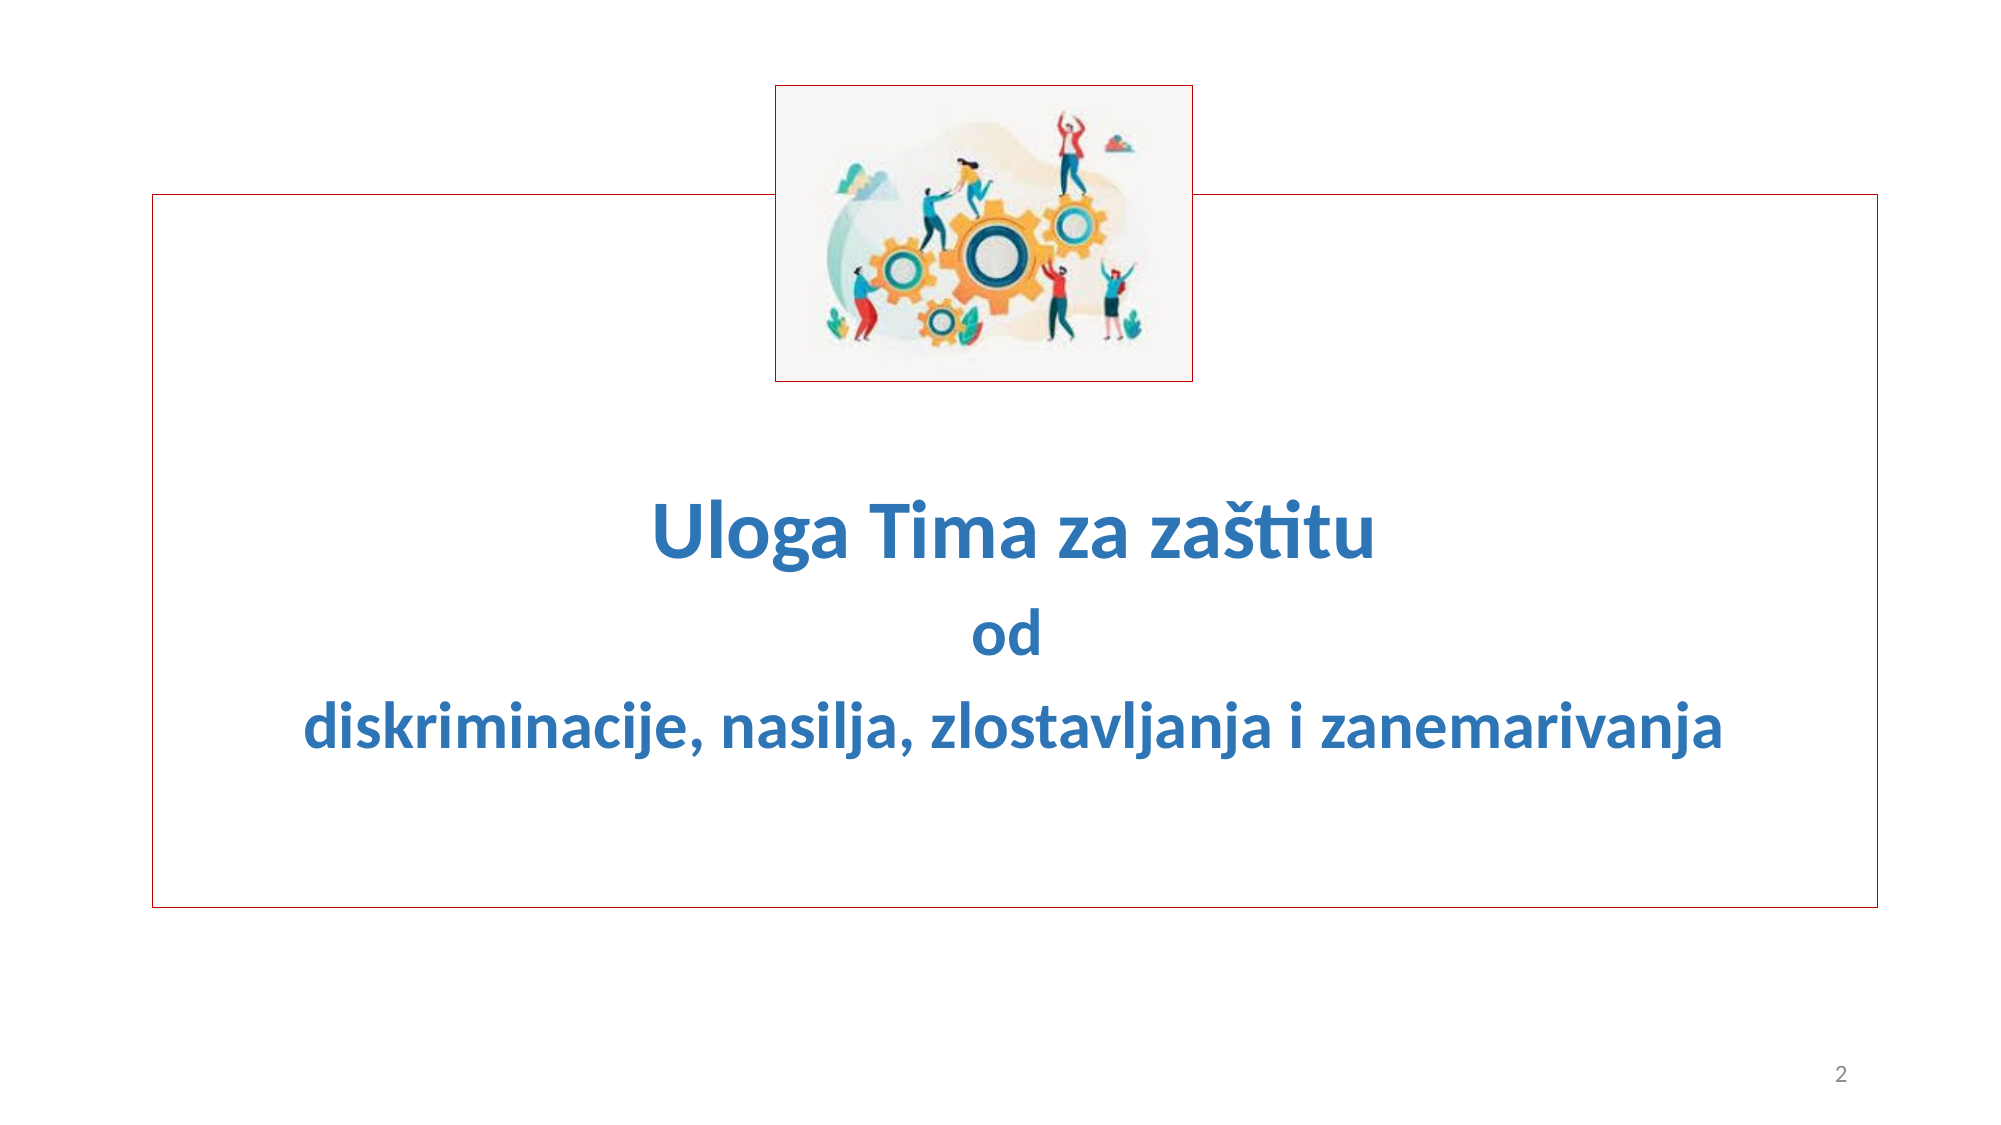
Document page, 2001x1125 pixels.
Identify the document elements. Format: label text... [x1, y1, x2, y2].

picture [775, 85, 1193, 382]
list Uloga Tima za zaštitu od diskriminacije, nasilja, zlostavljanja i zanemarivanja [152, 194, 1878, 908]
slide_number 2 [1412, 1042, 1863, 1103]
